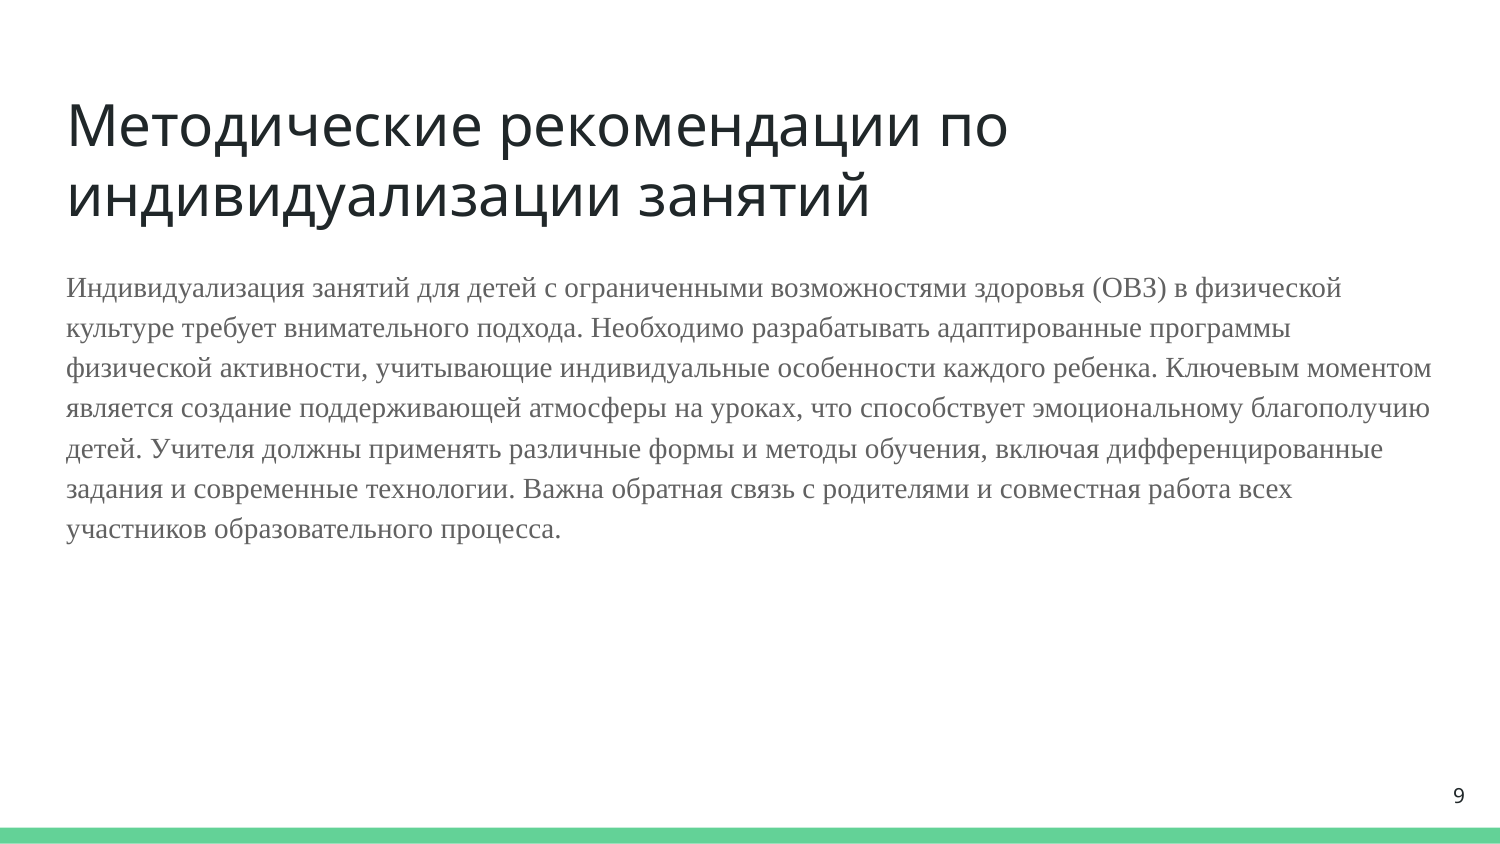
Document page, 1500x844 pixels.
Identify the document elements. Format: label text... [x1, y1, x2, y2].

slide_number 9 [1389, 764, 1480, 830]
list Индивидуализация занятий для детей с ограниченными возможностями здоровья (ОВЗ) в физической культуре требует внимательного подхода. Необходимо разрабатывать адаптированные программы физической активности, учитывающие индивидуальные особенности каждого ребенка. Ключевым моментом является создание поддерживающей атмосферы на уроках, что способствует эмоциональному благополучию детей. Учителя должны применять различные формы и методы обучения, включая дифференцированные задания и современные технологии. Важна обратная связь с родителями и совместная работа всех участников образовательного процесса. [51, 248, 1449, 774]
title Методические рекомендации по индивидуализации занятий [51, 72, 1449, 167]
